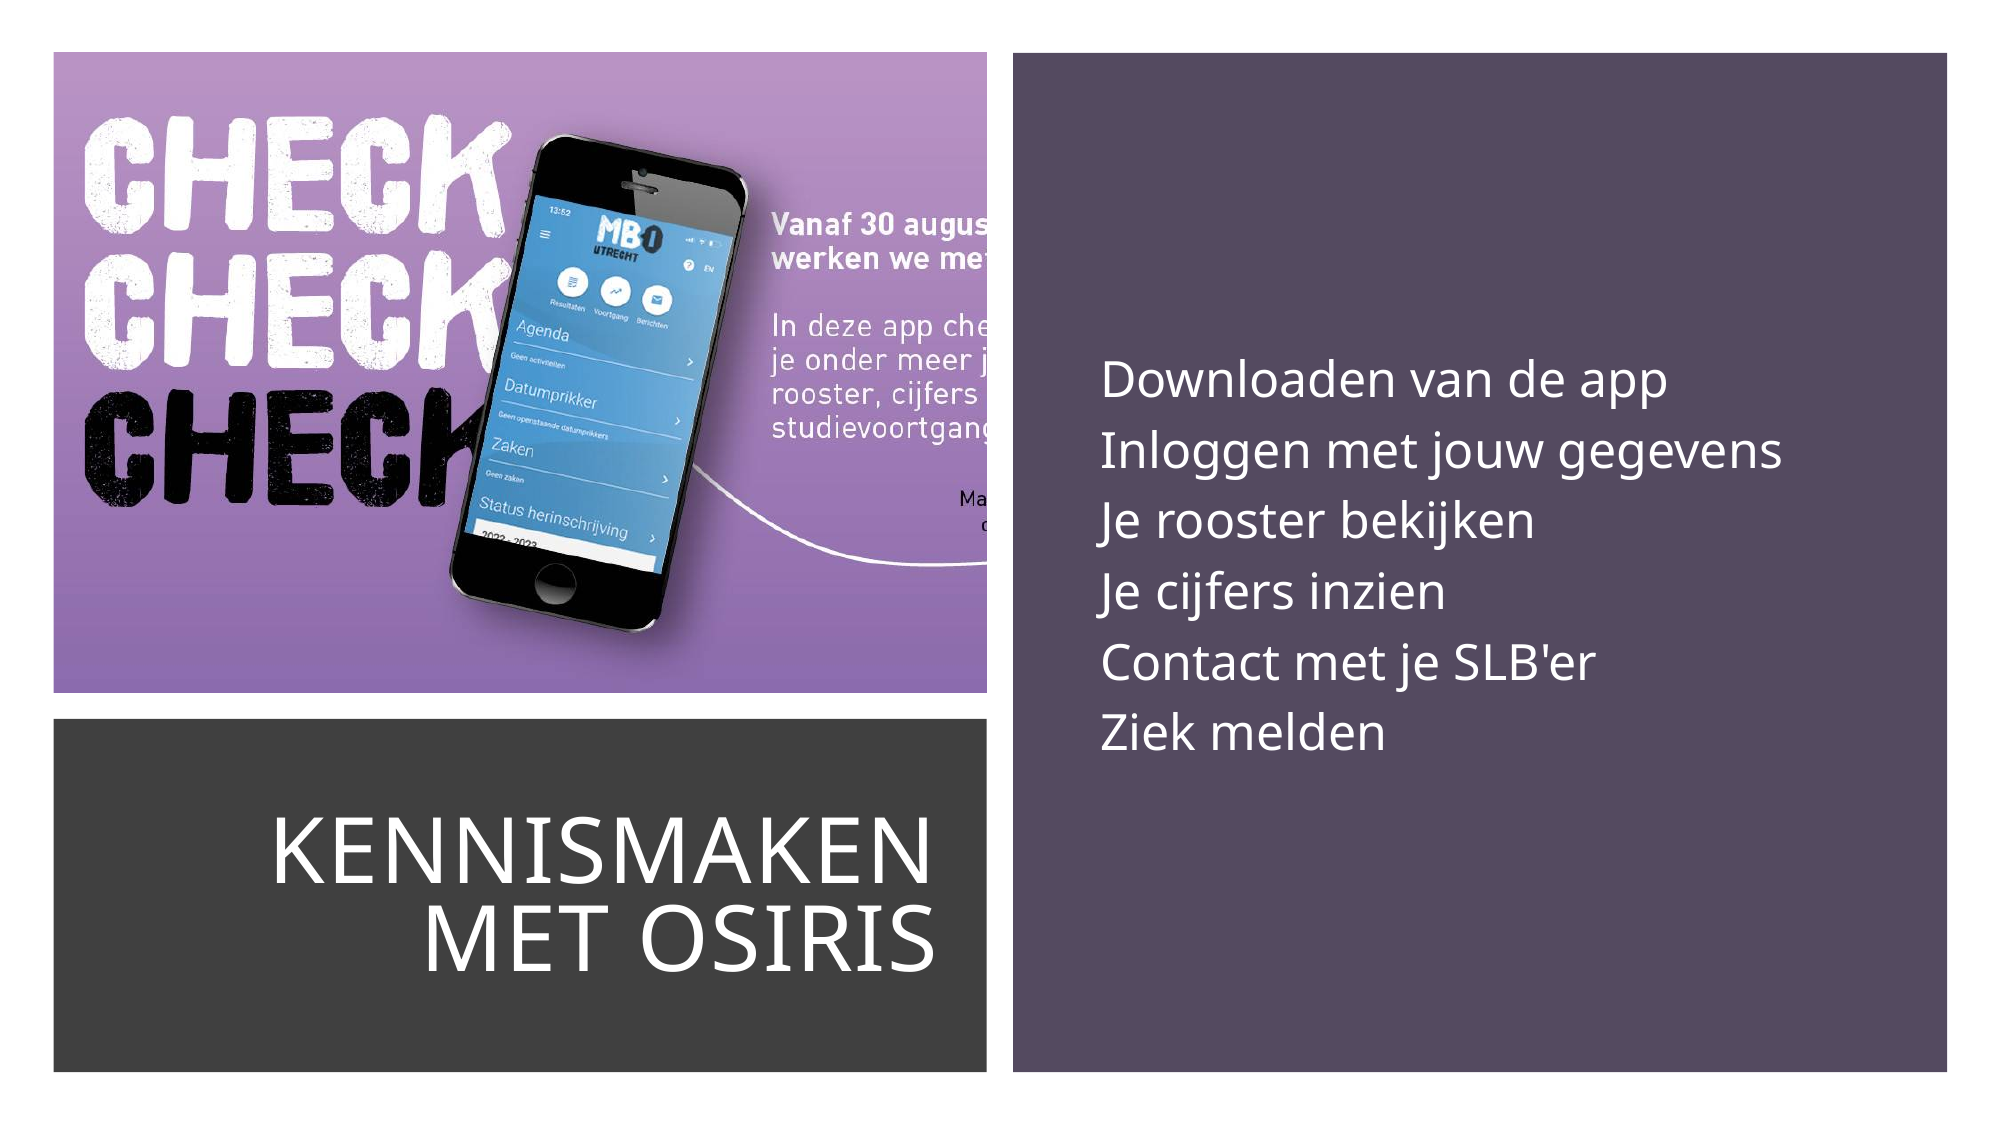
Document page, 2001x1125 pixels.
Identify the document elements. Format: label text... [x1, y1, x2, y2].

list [53, 52, 987, 693]
title Kennismaken met Osiris [94, 756, 954, 1046]
list Downloaden van de app Inloggen met jouw gegevens Je rooster bekijken Je cijfers inzien Contact met je SLB'er Ziek melden [1092, 159, 1868, 956]
text_box [1012, 51, 1948, 1074]
text_box [52, 718, 988, 1073]
